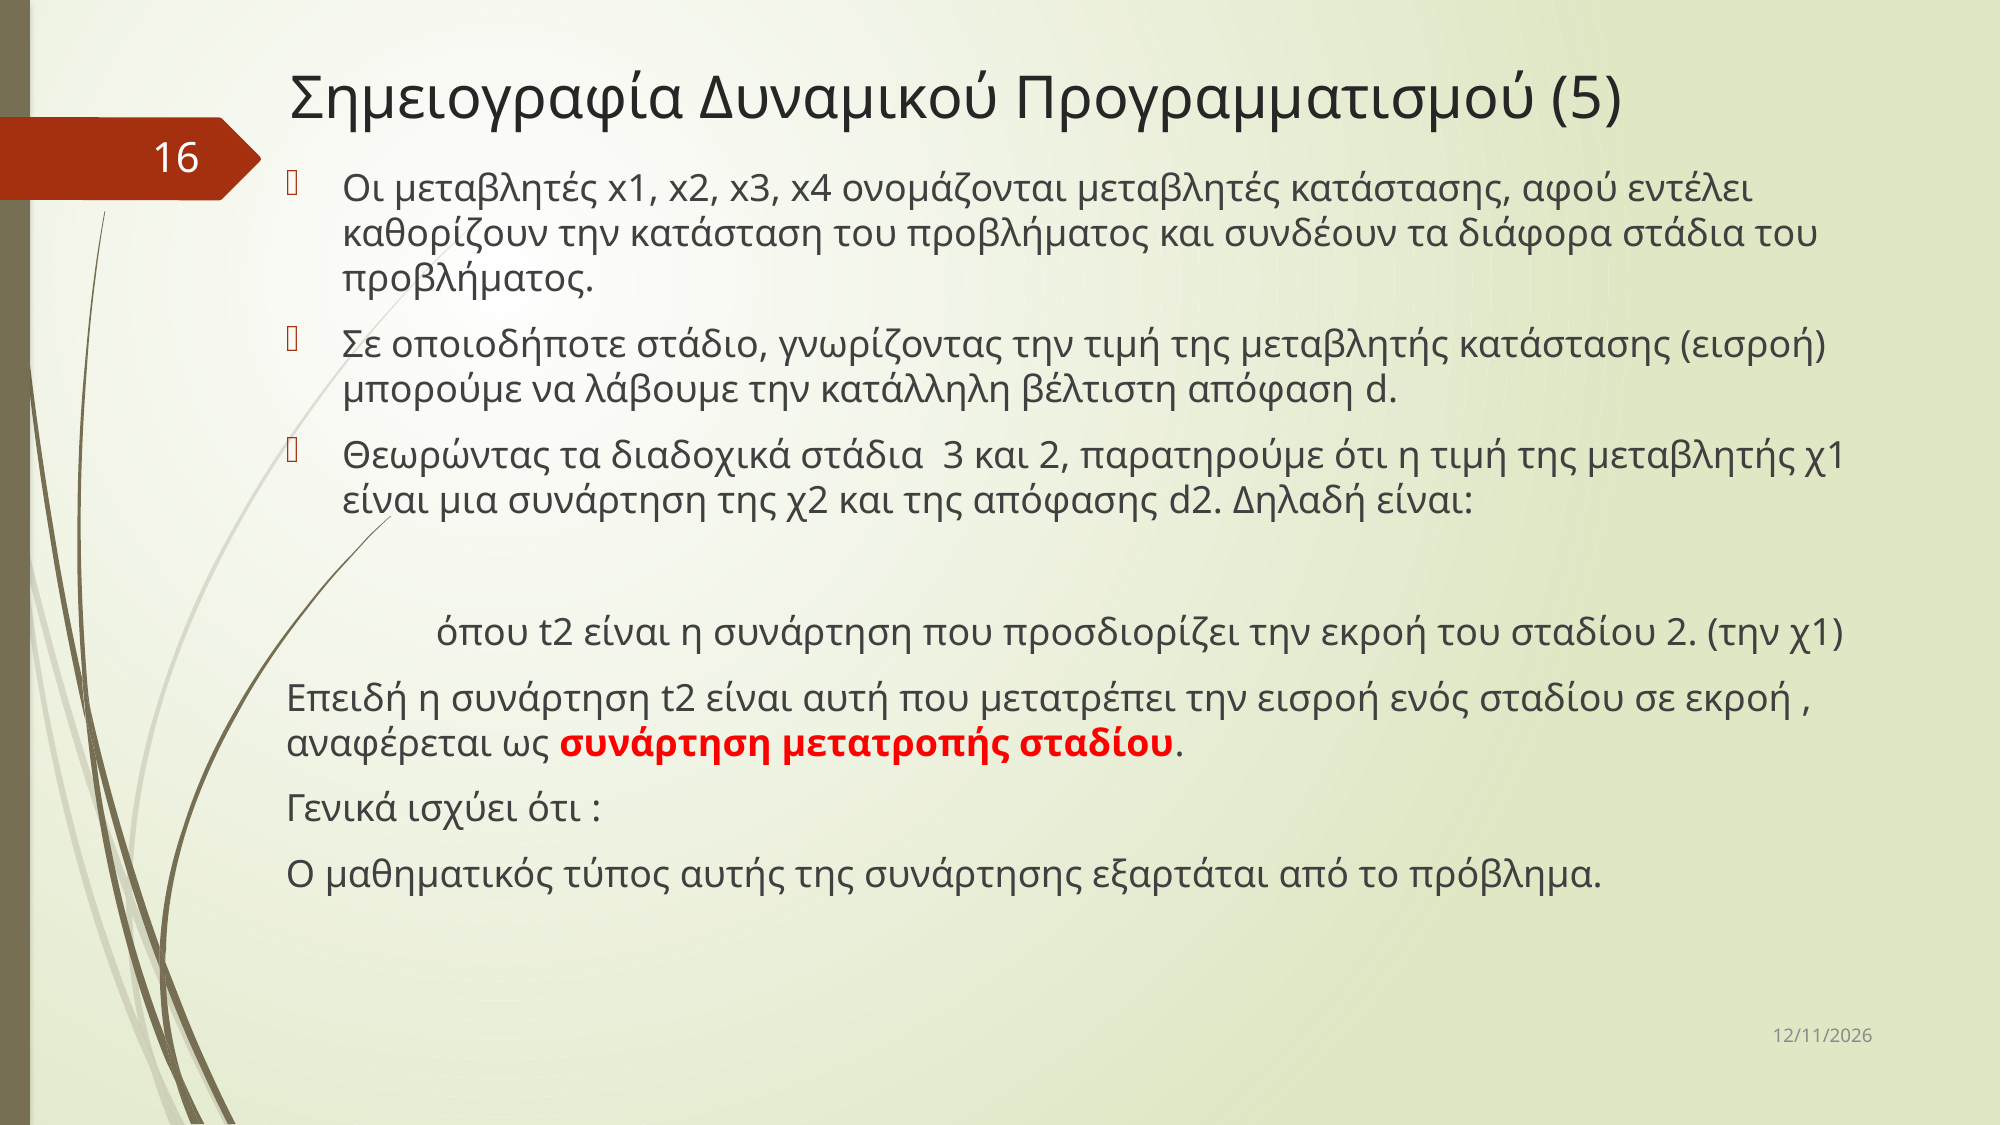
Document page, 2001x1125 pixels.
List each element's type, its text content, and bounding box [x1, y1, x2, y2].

slide_number 16 [87, 129, 216, 190]
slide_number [1699, 1005, 1888, 1067]
title Σημειογραφία Δυναμικού Προγραμματισμού (5) [275, 51, 1955, 182]
